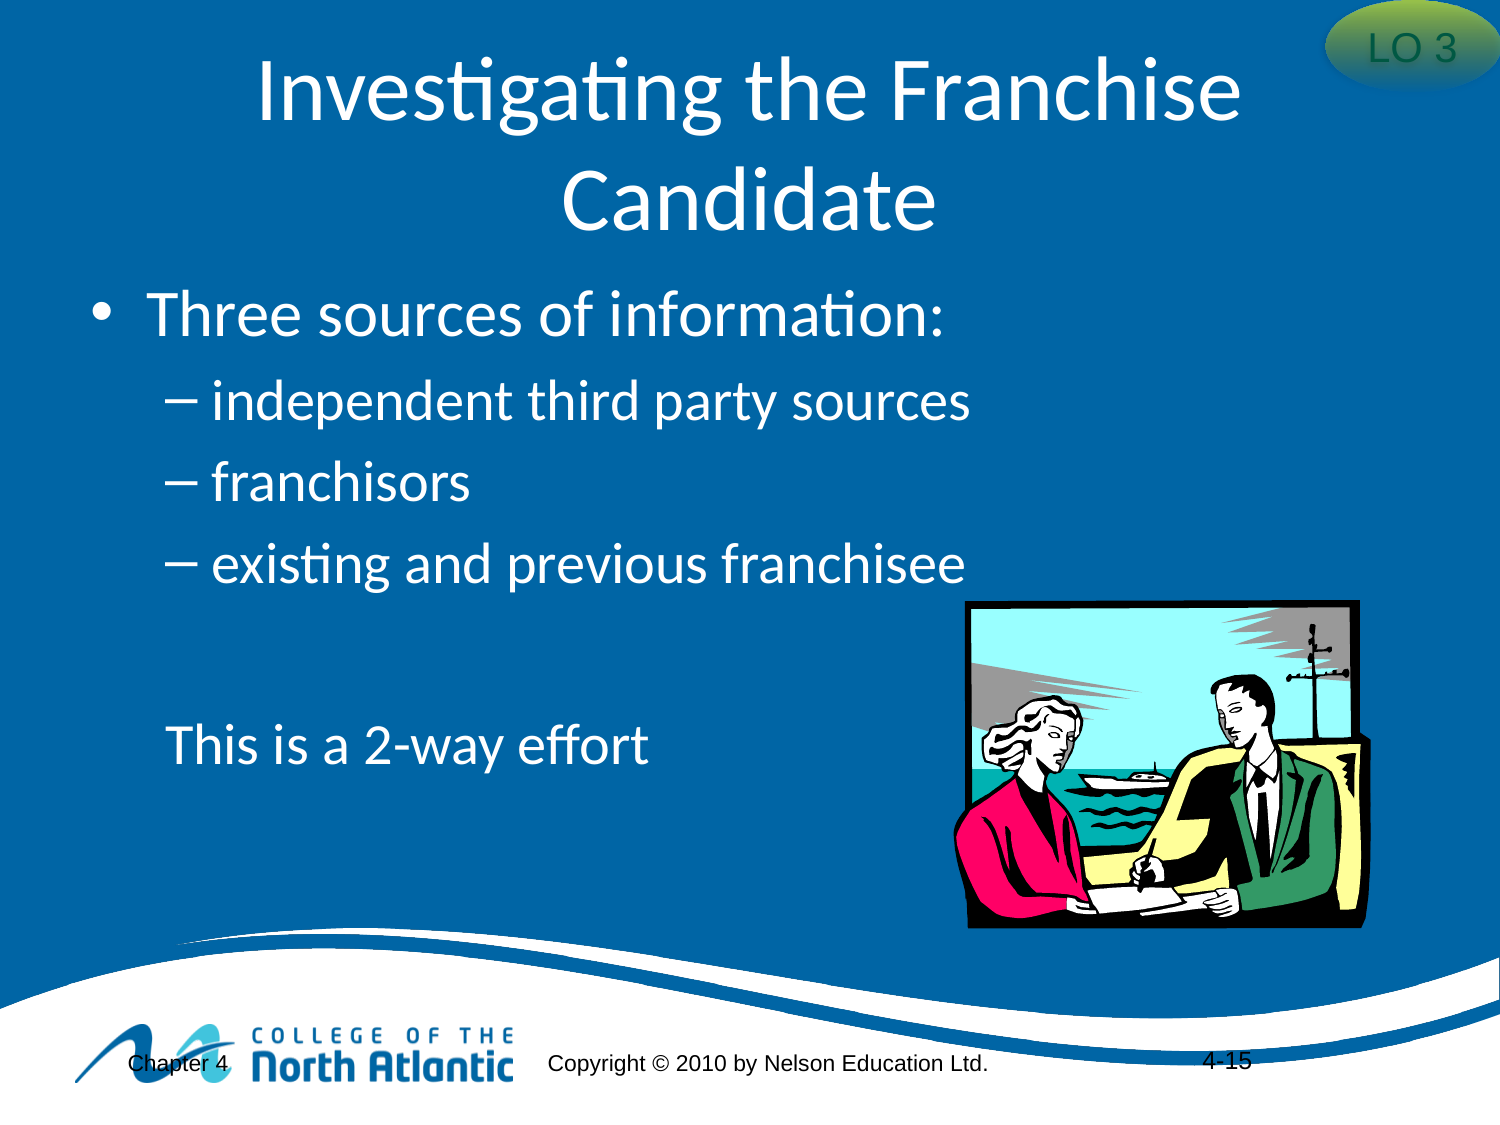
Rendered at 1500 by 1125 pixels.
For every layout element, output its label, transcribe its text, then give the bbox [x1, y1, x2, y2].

title Investigating the Franchise Candidate [75, 45, 1425, 233]
list Three sources of information: independent third party sources franchisors existing and previous franchisee This is a 2-way effort [75, 262, 1425, 900]
text_box LO 3 [1325, 0, 1500, 92]
picture [0, 599, 1500, 1125]
slide_number 4-15 [1187, 1037, 1500, 1113]
